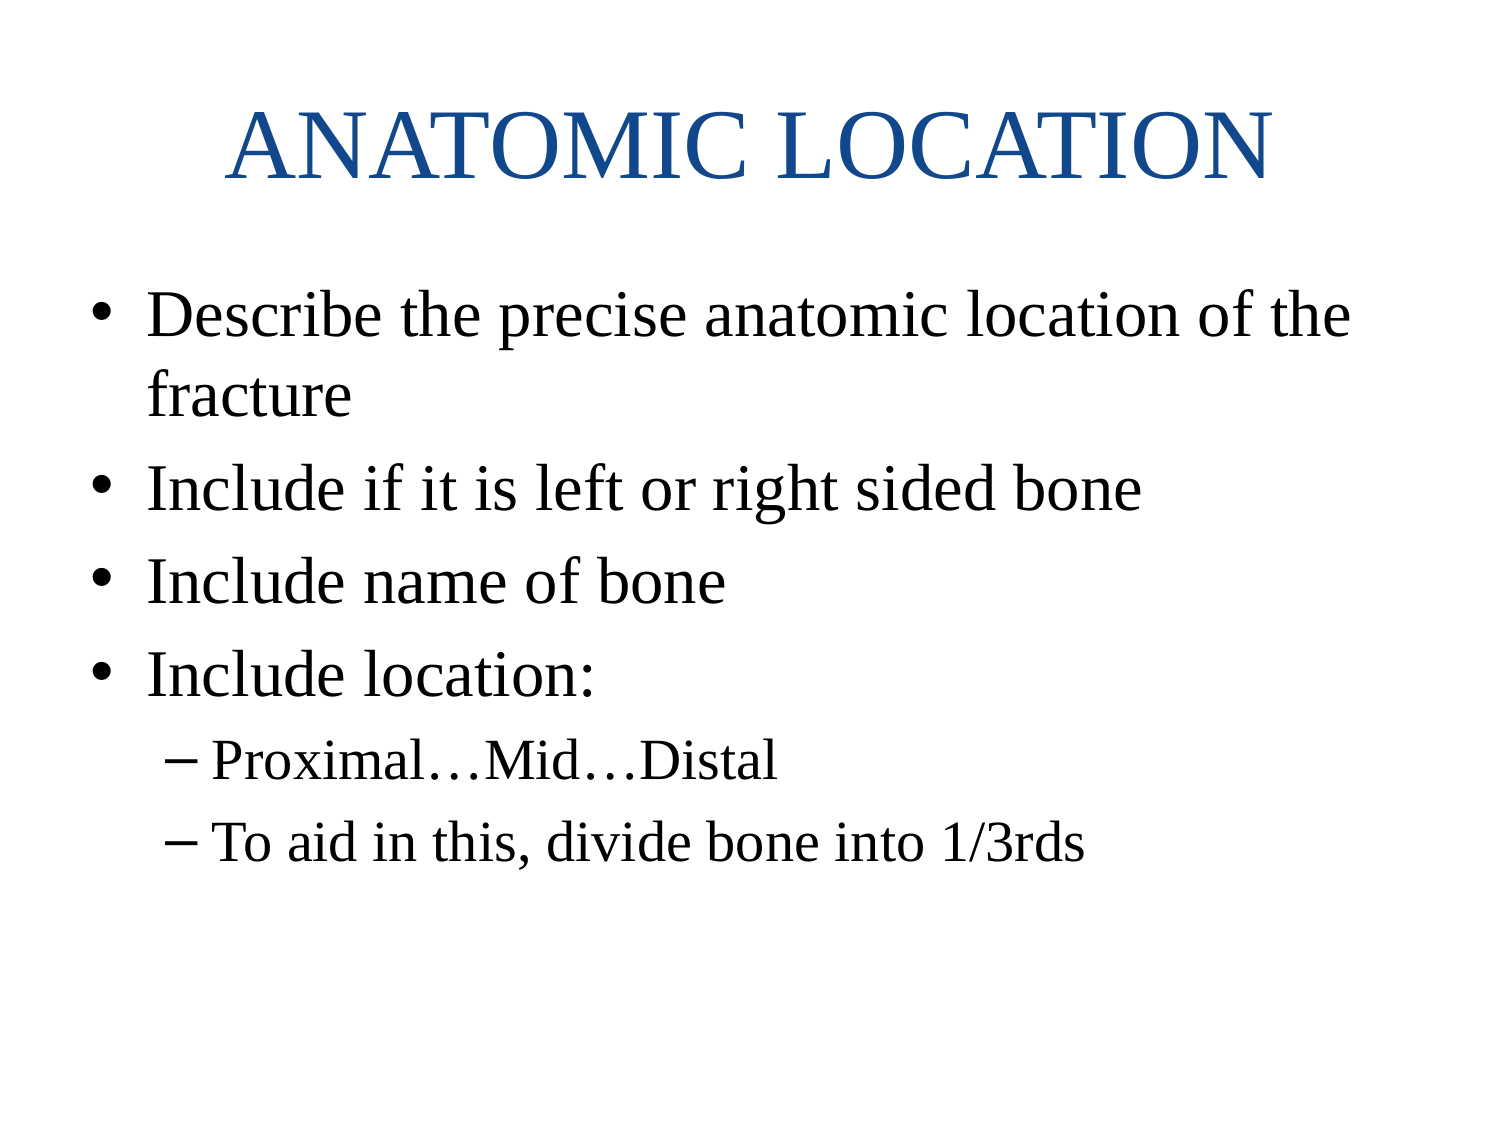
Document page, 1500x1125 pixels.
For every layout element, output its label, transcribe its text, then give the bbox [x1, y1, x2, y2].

list Describe the precise anatomic location of the fracture Include if it is left or right sided bone Include name of bone Include location: Proximal…Mid…Distal To aid in this, divide bone into 1/3rds [75, 262, 1425, 1005]
title ANATOMIC LOCATION [75, 45, 1425, 233]
